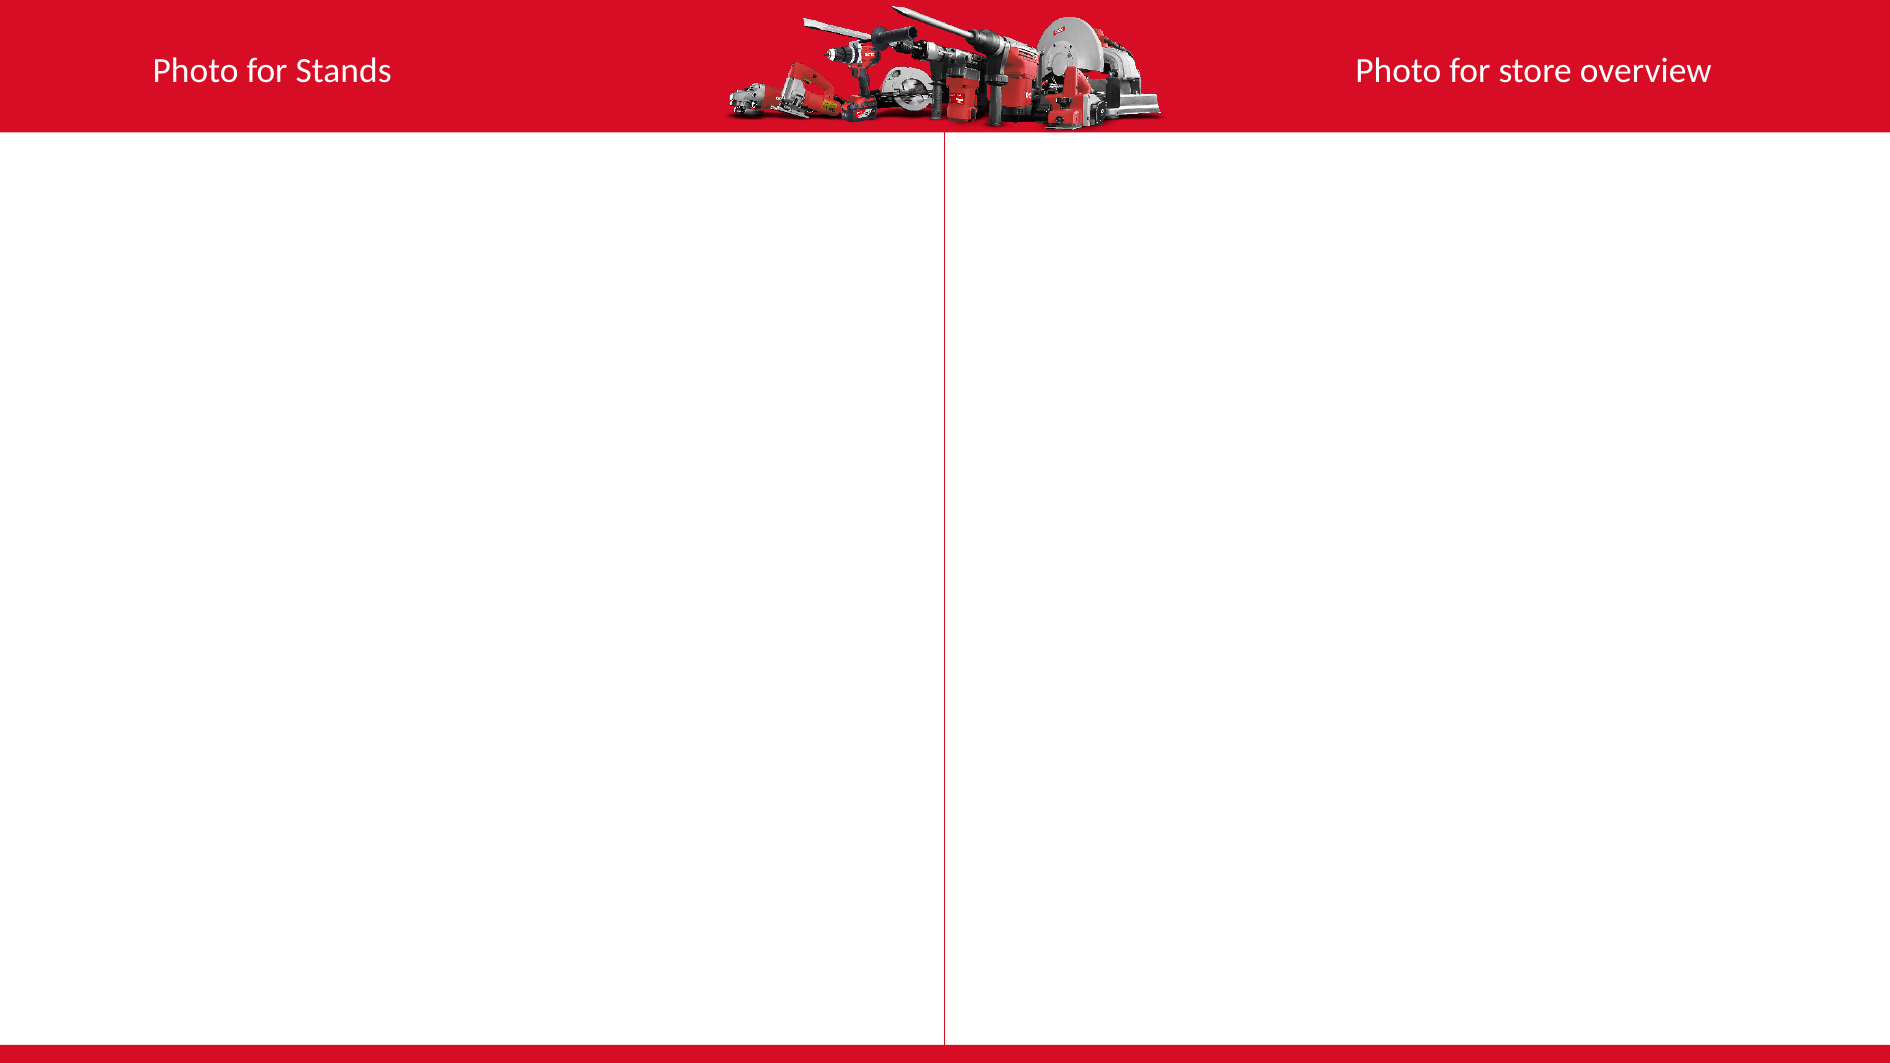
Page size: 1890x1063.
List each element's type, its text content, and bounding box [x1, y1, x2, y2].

picture [721, 2, 1168, 139]
text_box Photo for store overview [1340, 39, 1728, 98]
text_box [0, 1044, 1890, 1063]
text_box Photo for Stands [137, 39, 408, 98]
text_box [0, 0, 1890, 133]
